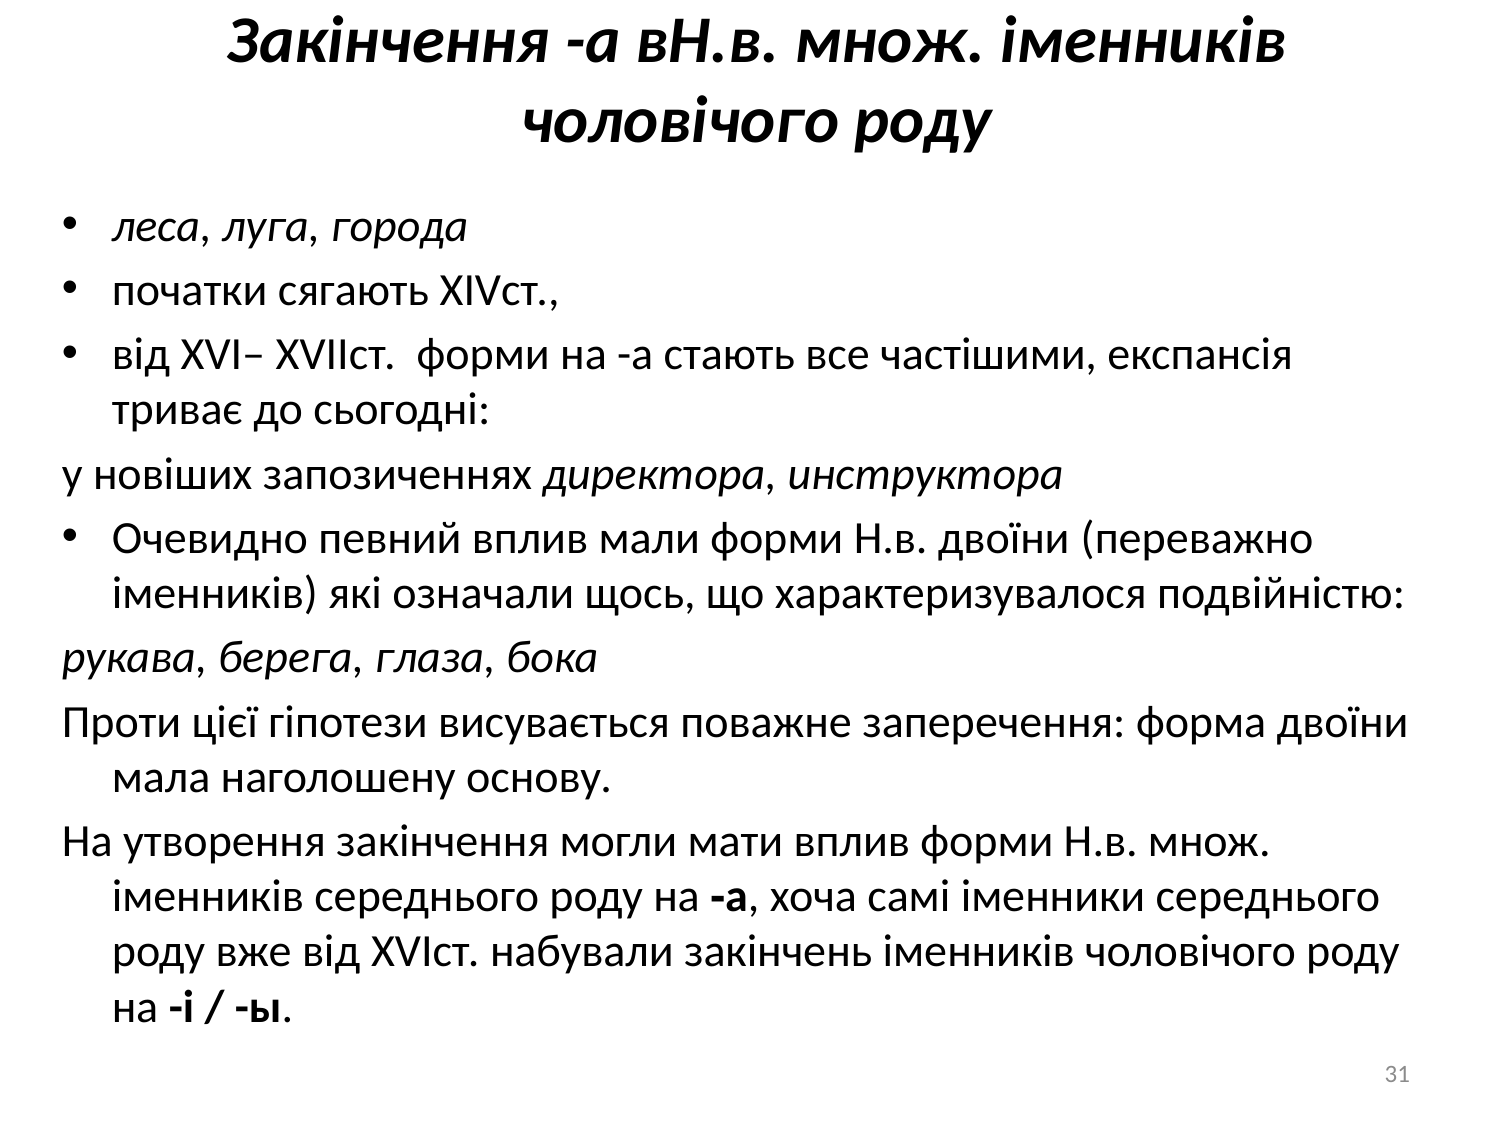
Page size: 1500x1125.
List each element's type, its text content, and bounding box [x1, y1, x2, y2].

title Закінчення -а вН.в. множ. іменників чоловічого роду [82, 0, 1432, 153]
list леса, луга, города початки сягають XIVст., від XVI– XVIIст. форми на -а стають все частішими, експансія триває до сьогодні: у новіших запозиченнях директора, инструктора Очевидно певний вплив мали форми Н.в. двоїни (переважно іменників) які означали щось, що характеризувалося подвійністю: рукава, берега, глаза, бока Проти цієї гіпотези висувається поважне заперечення: форма двоїни мала наголошену основу. На утворення закінчення могли мати вплив форми Н.в. множ. іменників середнього роду на ‑а, хоча самі іменники середнього роду вже від XVIст. набували закінчень іменників чоловічого роду на -і / -ы. [46, 187, 1432, 1079]
slide_number 31 [1074, 1042, 1425, 1103]
